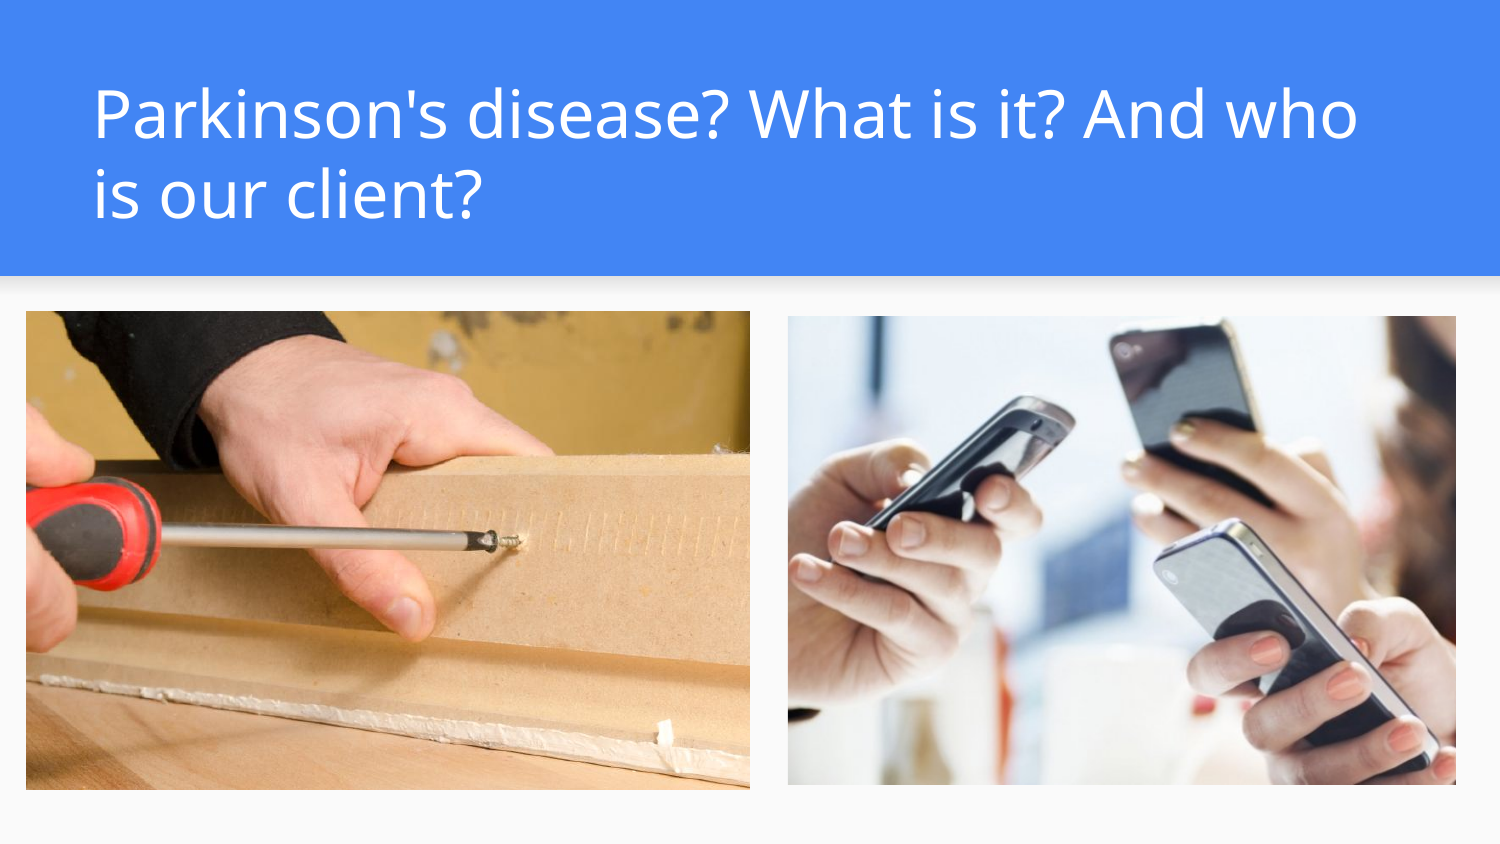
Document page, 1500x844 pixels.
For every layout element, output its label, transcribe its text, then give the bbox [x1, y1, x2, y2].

picture [26, 311, 751, 790]
title Parkinson's disease? What is it? And who is our client? [77, 121, 1427, 248]
picture [787, 316, 1457, 785]
